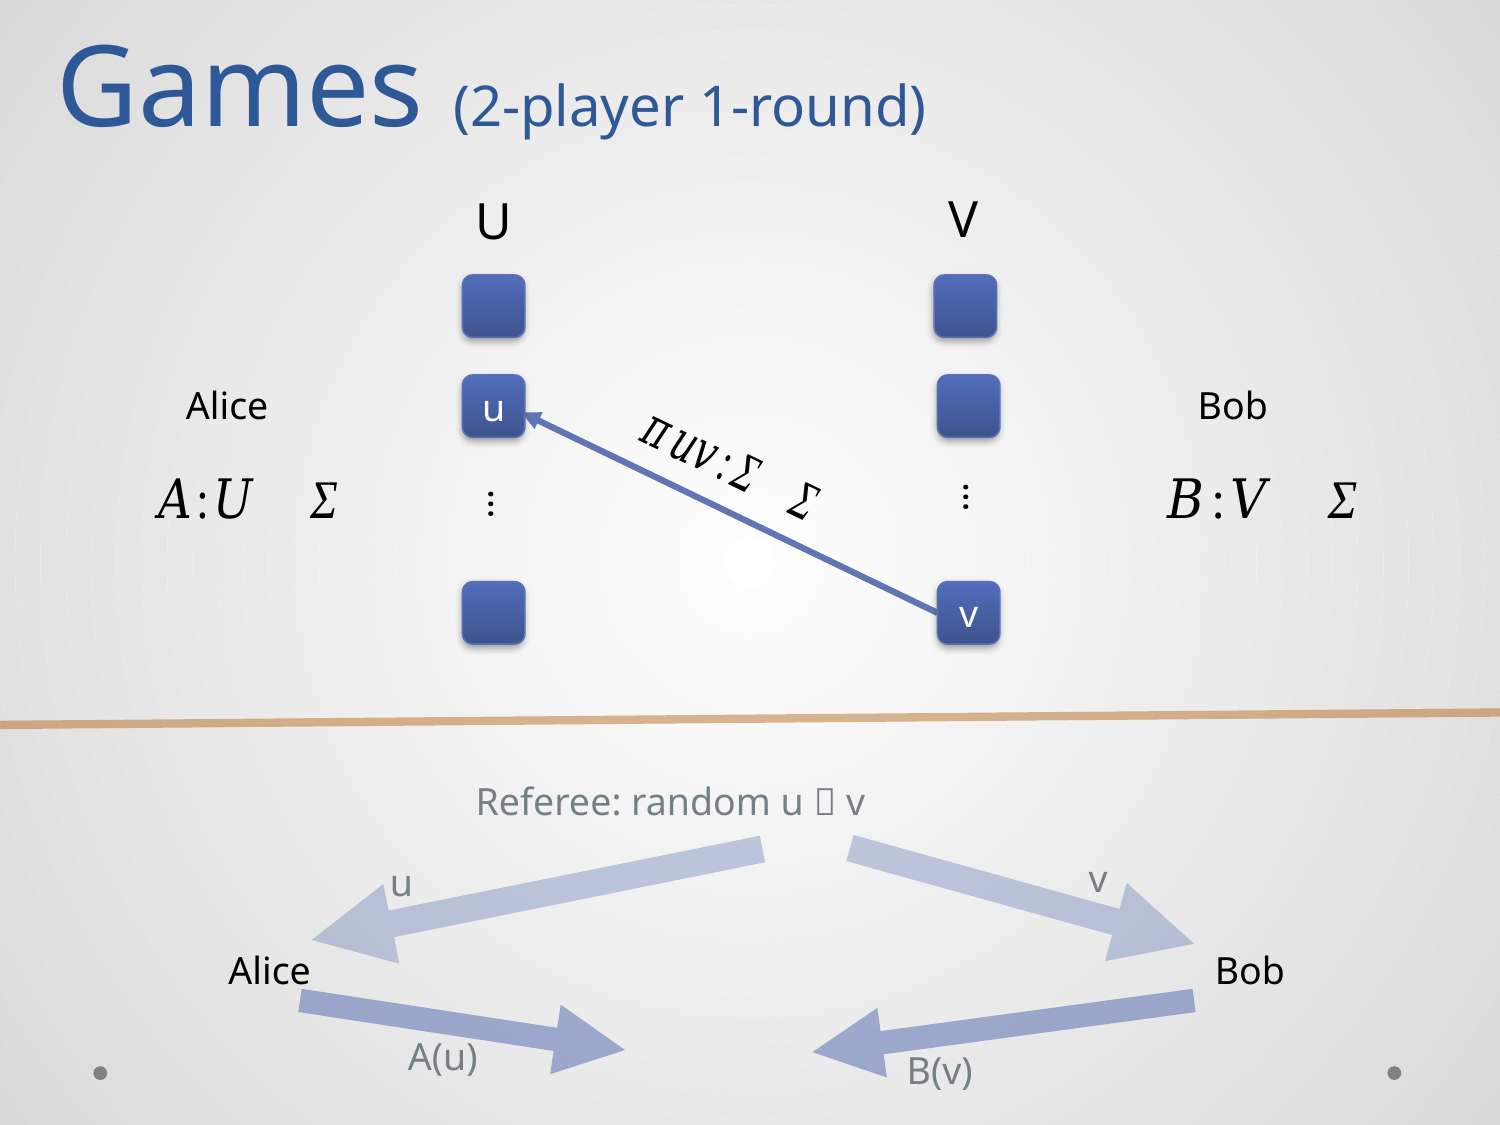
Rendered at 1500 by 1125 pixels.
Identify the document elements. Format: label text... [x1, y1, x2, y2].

text_box Alice [171, 374, 284, 435]
text_box U [460, 182, 527, 257]
text_box Bob [1182, 374, 1283, 435]
text_box V [933, 180, 994, 256]
text_box v [936, 580, 1001, 645]
text_box … [474, 474, 516, 535]
title Games (2-player 1-round) [0, 4, 1013, 157]
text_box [299, 1000, 1195, 1101]
text_box [461, 274, 526, 339]
text_box [936, 374, 1001, 439]
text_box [0, 712, 1500, 726]
text_box u [461, 374, 526, 439]
text_box … [948, 467, 1009, 528]
text_box [461, 580, 526, 645]
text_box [311, 847, 1195, 945]
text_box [217, 770, 1296, 1001]
text_box [933, 274, 998, 339]
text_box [521, 412, 938, 614]
